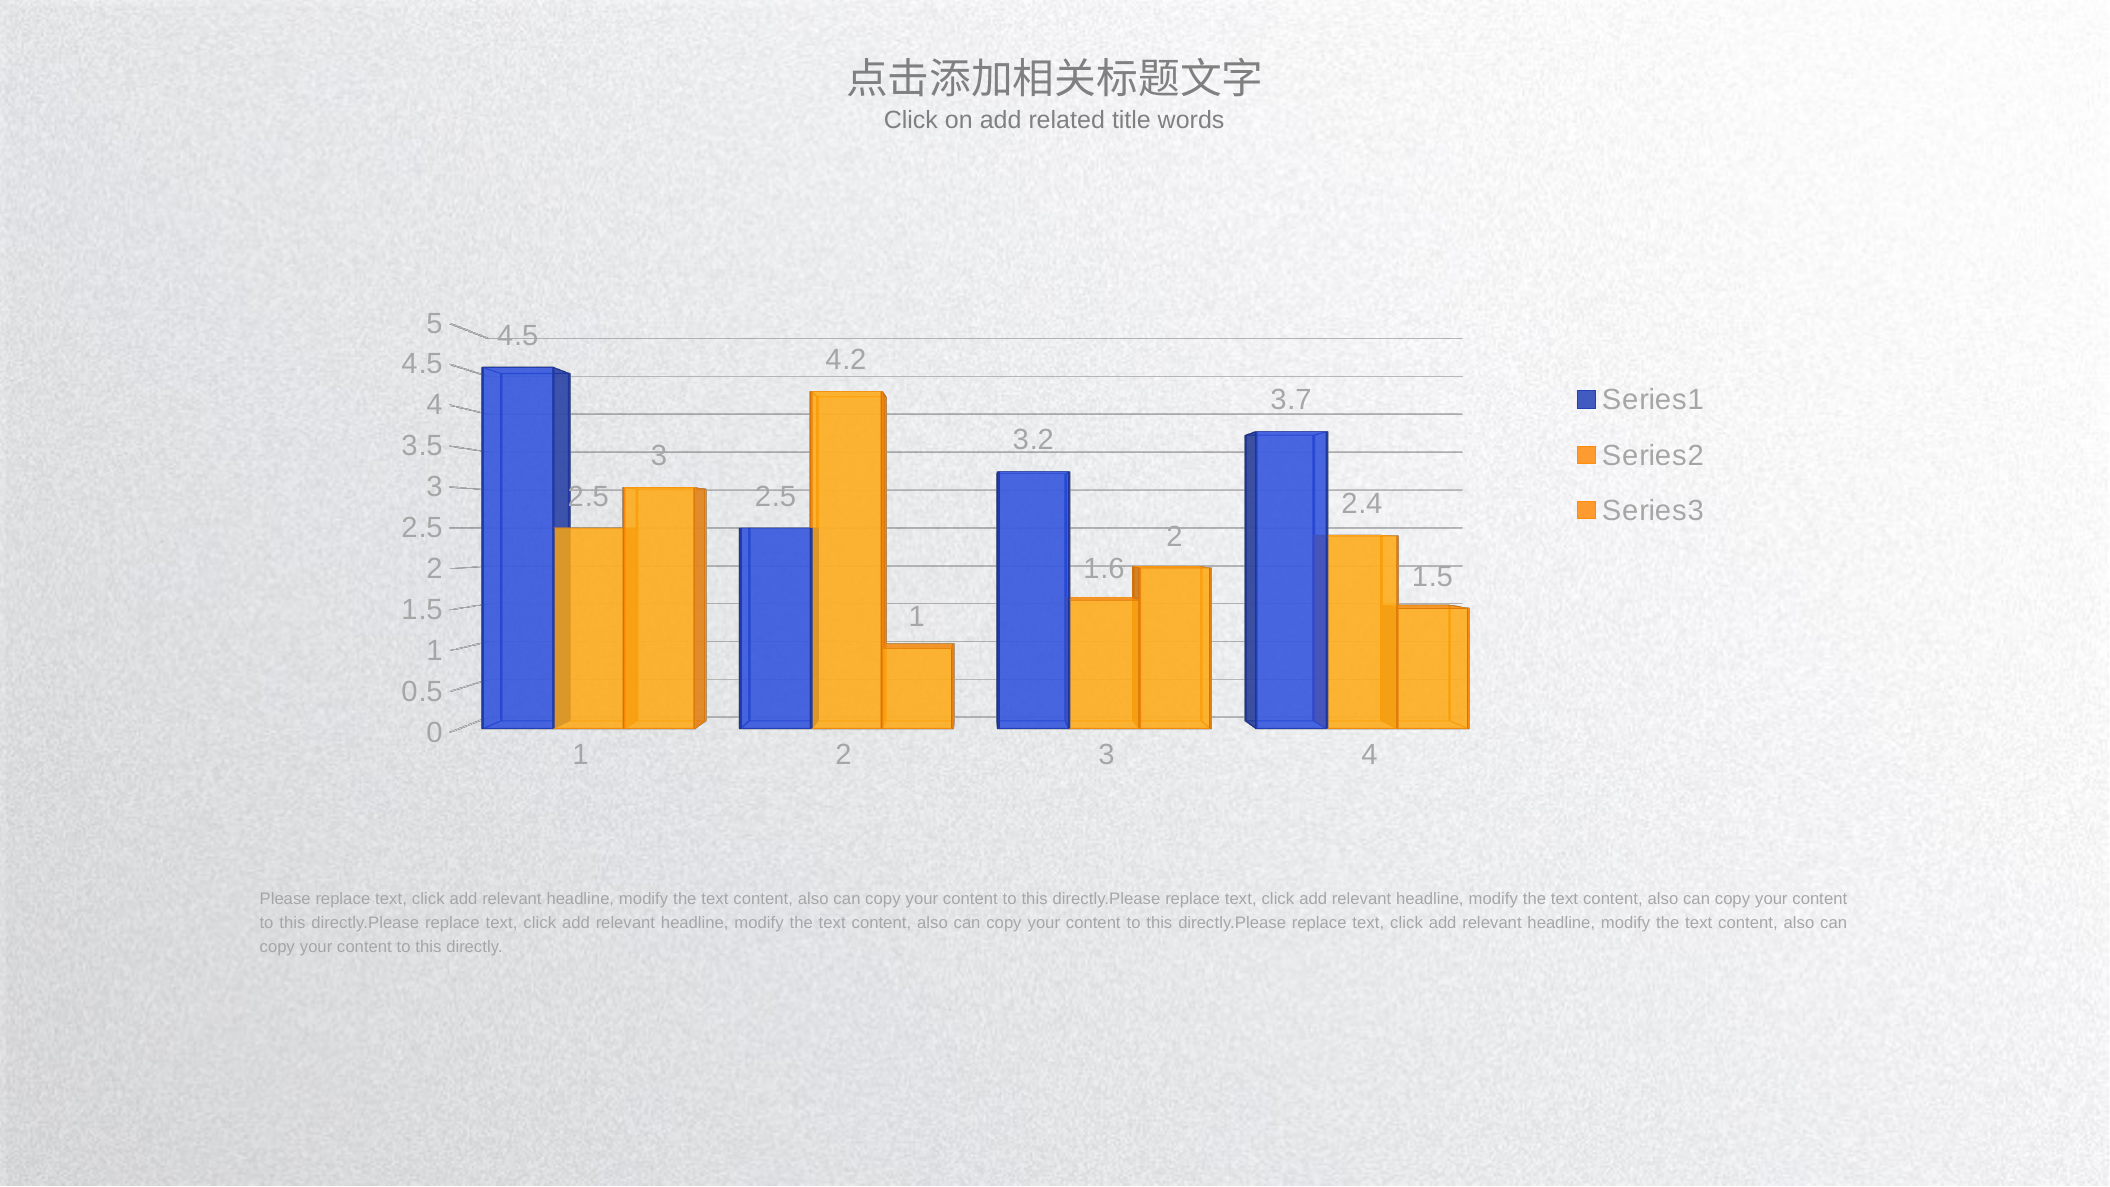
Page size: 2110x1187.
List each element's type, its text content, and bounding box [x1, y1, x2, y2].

picture [0, 0, 2110, 1186]
chart [354, 297, 1750, 790]
text_box Click on add related title words [864, 95, 1246, 158]
text_box Please replace text, click add relevant headline, modify the text content, also can copy your content to this directly.Please replace text, click add relevant headline, modify the text content, also can copy your content to this directly.Please replace text, click add relevant headline, modify the text content, also can copy your content to this directly.Please replace text, click add relevant headline, modify the text content, also can copy your content to this directly. [244, 876, 1865, 964]
text_box 点击添加相关标题文字 [803, 44, 1307, 107]
